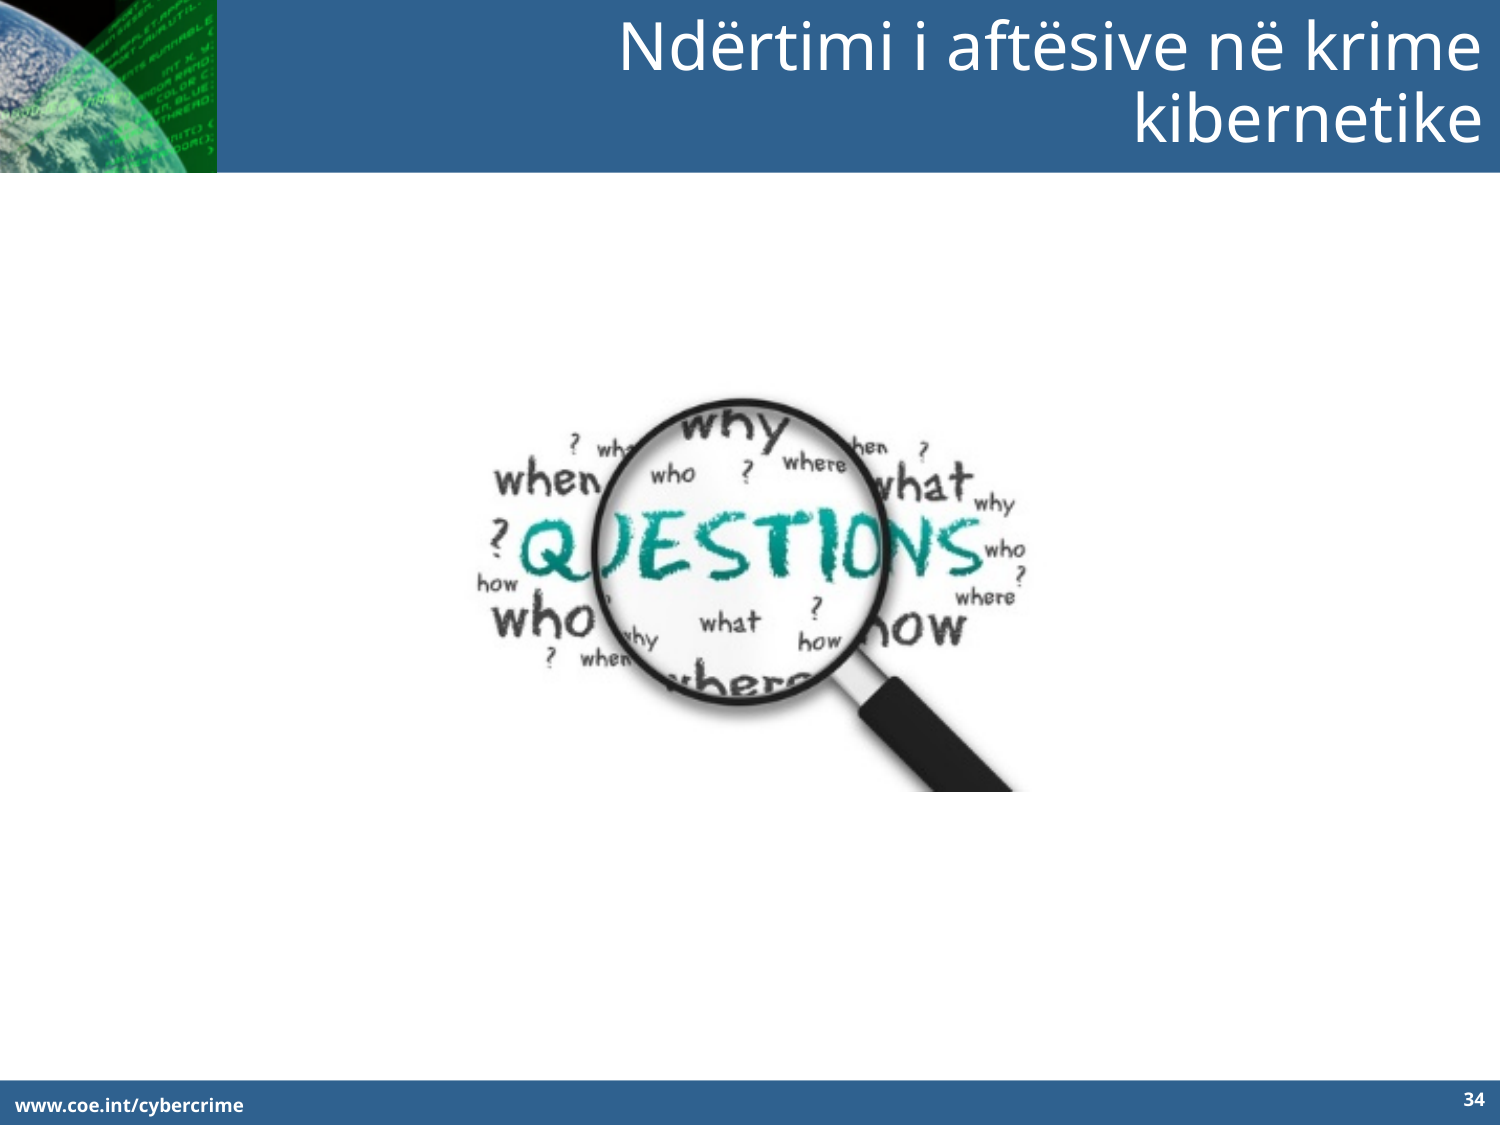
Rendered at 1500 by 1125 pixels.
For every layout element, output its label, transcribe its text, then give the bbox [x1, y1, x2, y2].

picture [0, 0, 217, 173]
slide_number 34 [1162, 1080, 1500, 1125]
list Ndërtimi i aftësive në krime kibernetike [461, 0, 1500, 170]
picture [443, 332, 1057, 793]
